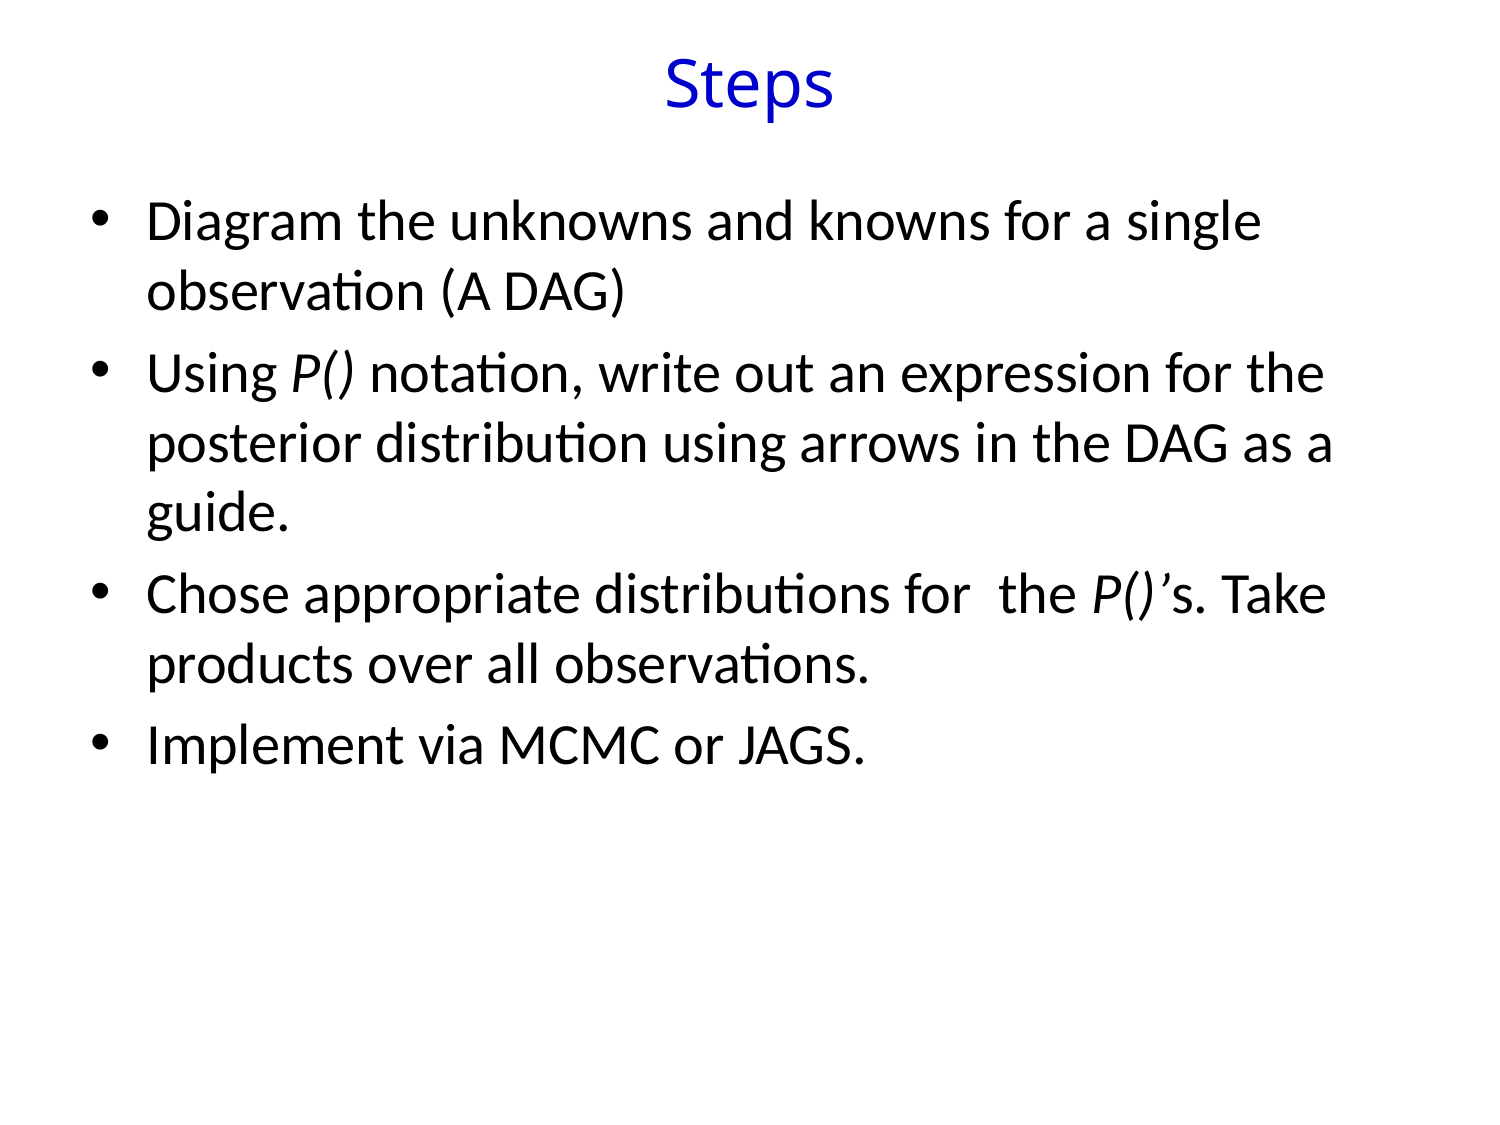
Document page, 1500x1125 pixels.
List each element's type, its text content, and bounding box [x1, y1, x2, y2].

title Steps [75, 0, 1425, 174]
list Diagram the unknowns and knowns for a single observation (A DAG) Using P() notation, write out an expression for the posterior distribution using arrows in the DAG as a guide. Chose appropriate distributions for the P()’s. Take products over all observations. Implement via MCMC or JAGS. [75, 174, 1425, 918]
